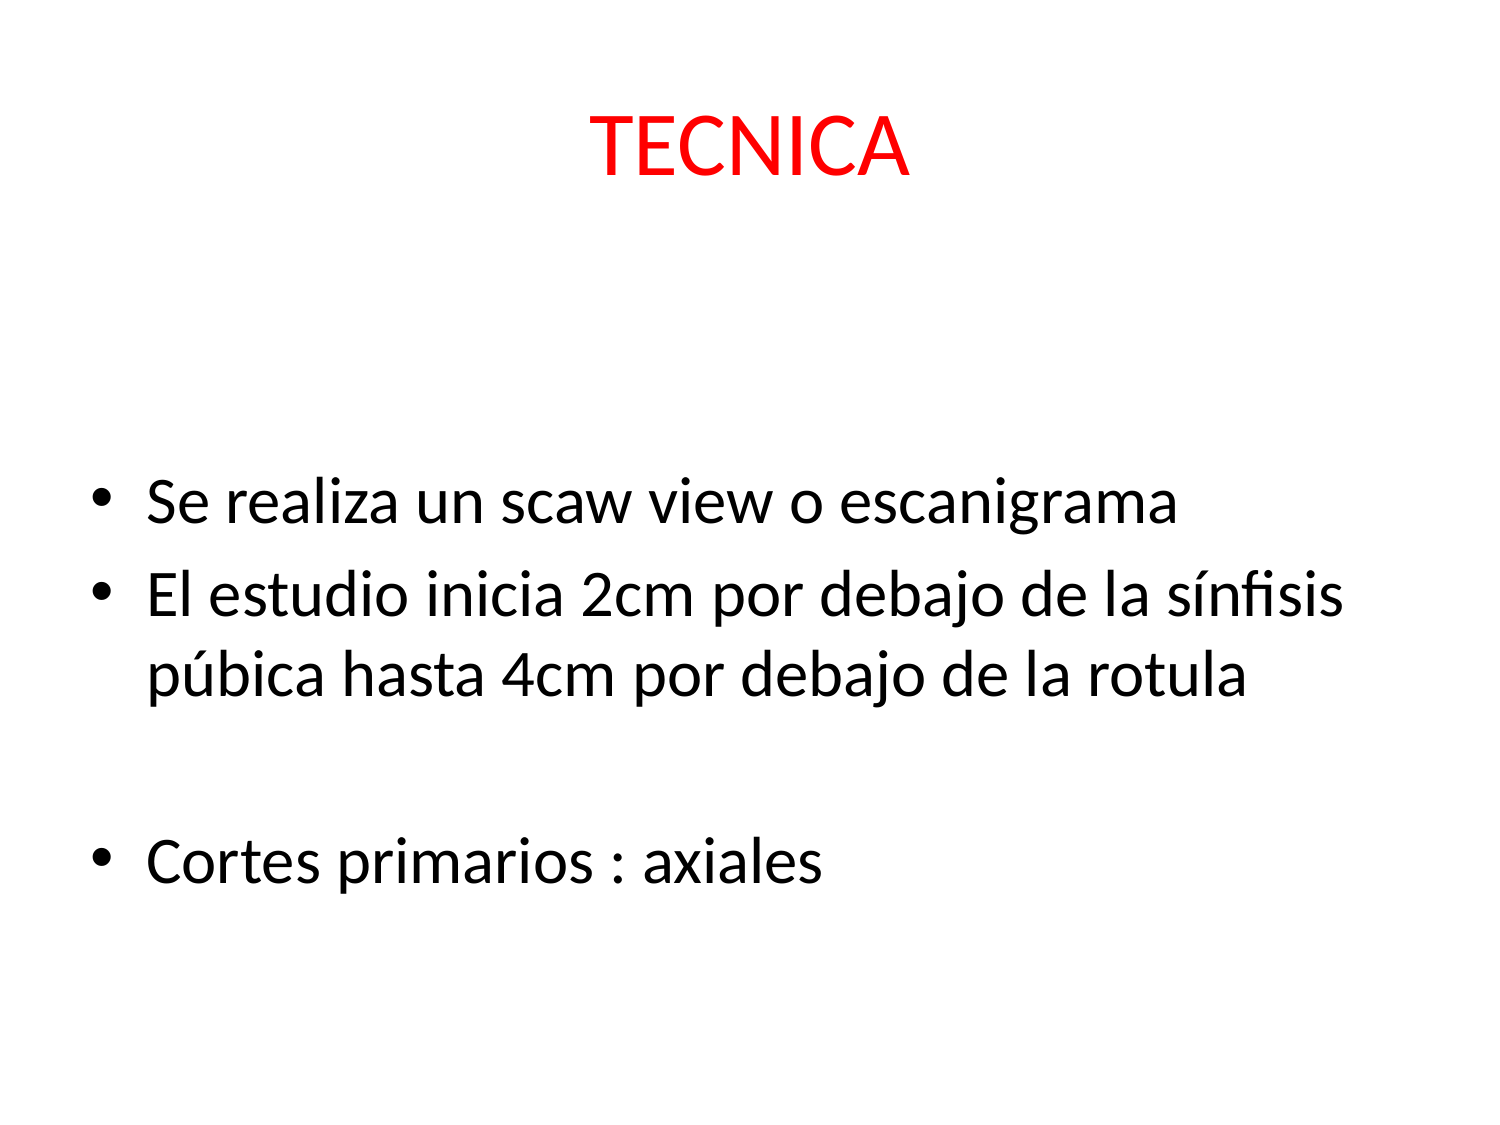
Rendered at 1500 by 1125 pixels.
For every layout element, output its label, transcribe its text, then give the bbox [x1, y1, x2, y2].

title TECNICA [75, 45, 1425, 233]
list Se realiza un scaw view o escanigrama El estudio inicia 2cm por debajo de la sínfisis púbica hasta 4cm por debajo de la rotula Cortes primarios : axiales [75, 262, 1425, 1005]
